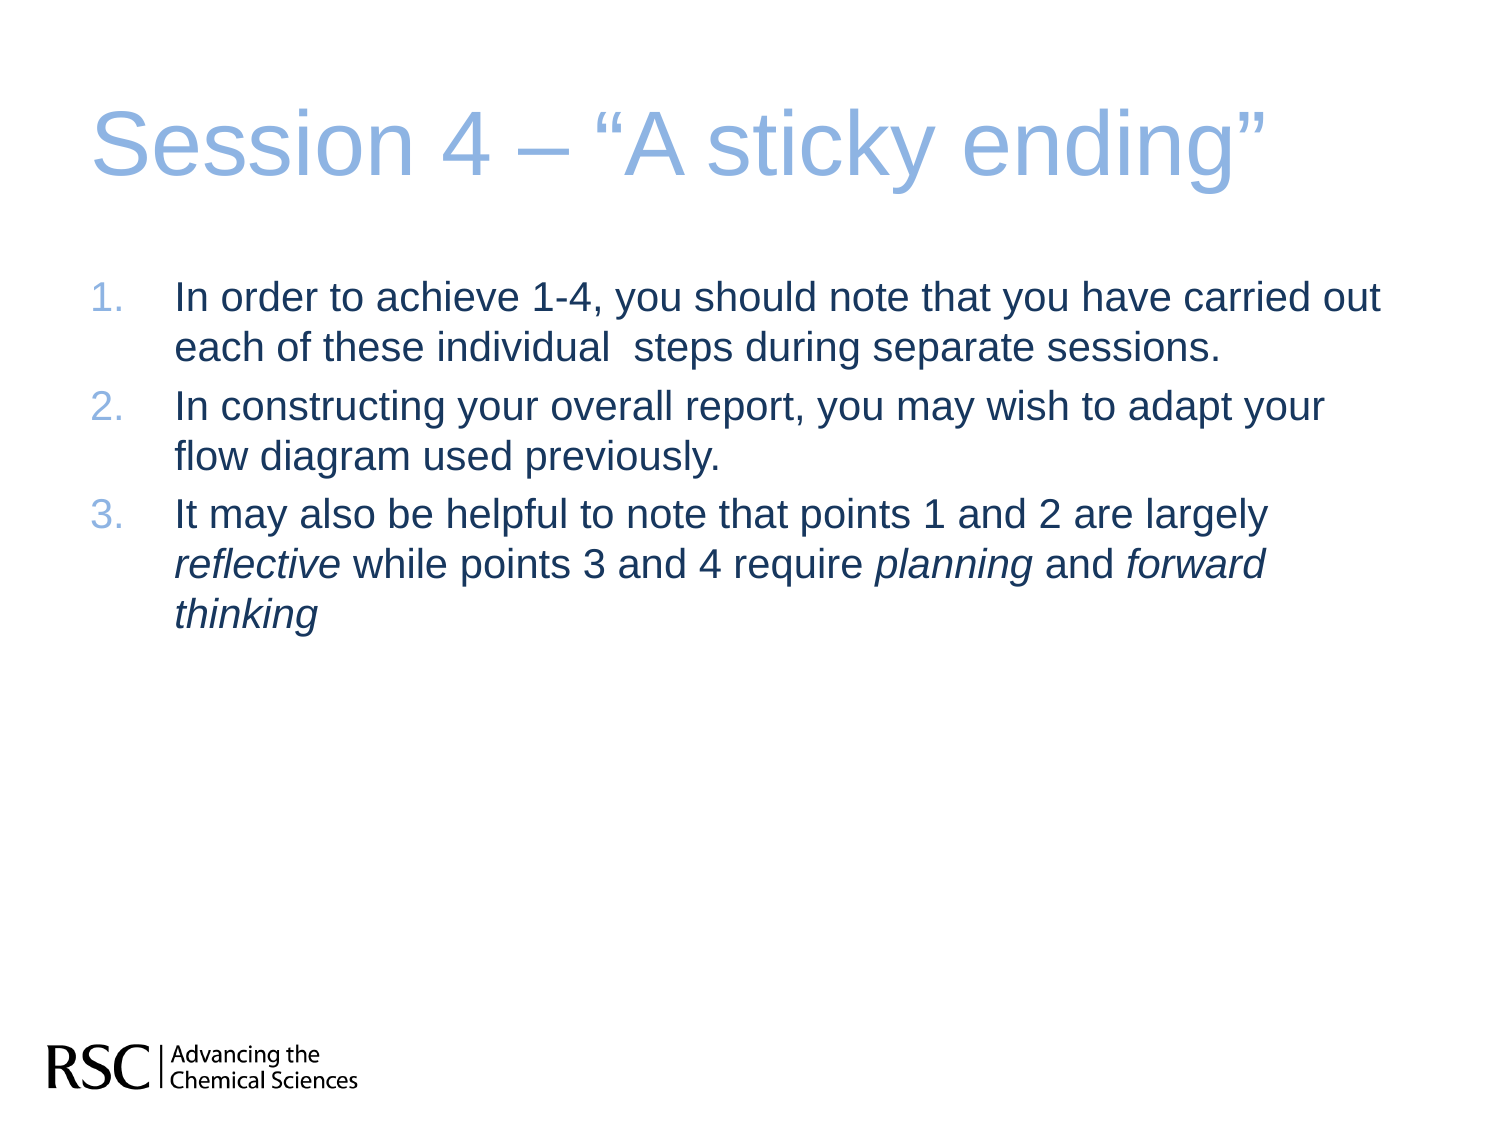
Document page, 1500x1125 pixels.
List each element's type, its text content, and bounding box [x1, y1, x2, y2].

list In order to achieve 1-4, you should note that you have carried out each of these individual steps during separate sessions. In constructing your overall report, you may wish to adapt your flow diagram used previously. It may also be helpful to note that points 1 and 2 are largely reflective while points 3 and 4 require planning and forward thinking [75, 262, 1425, 1005]
title Session 4 – “A sticky ending” [75, 45, 1425, 233]
